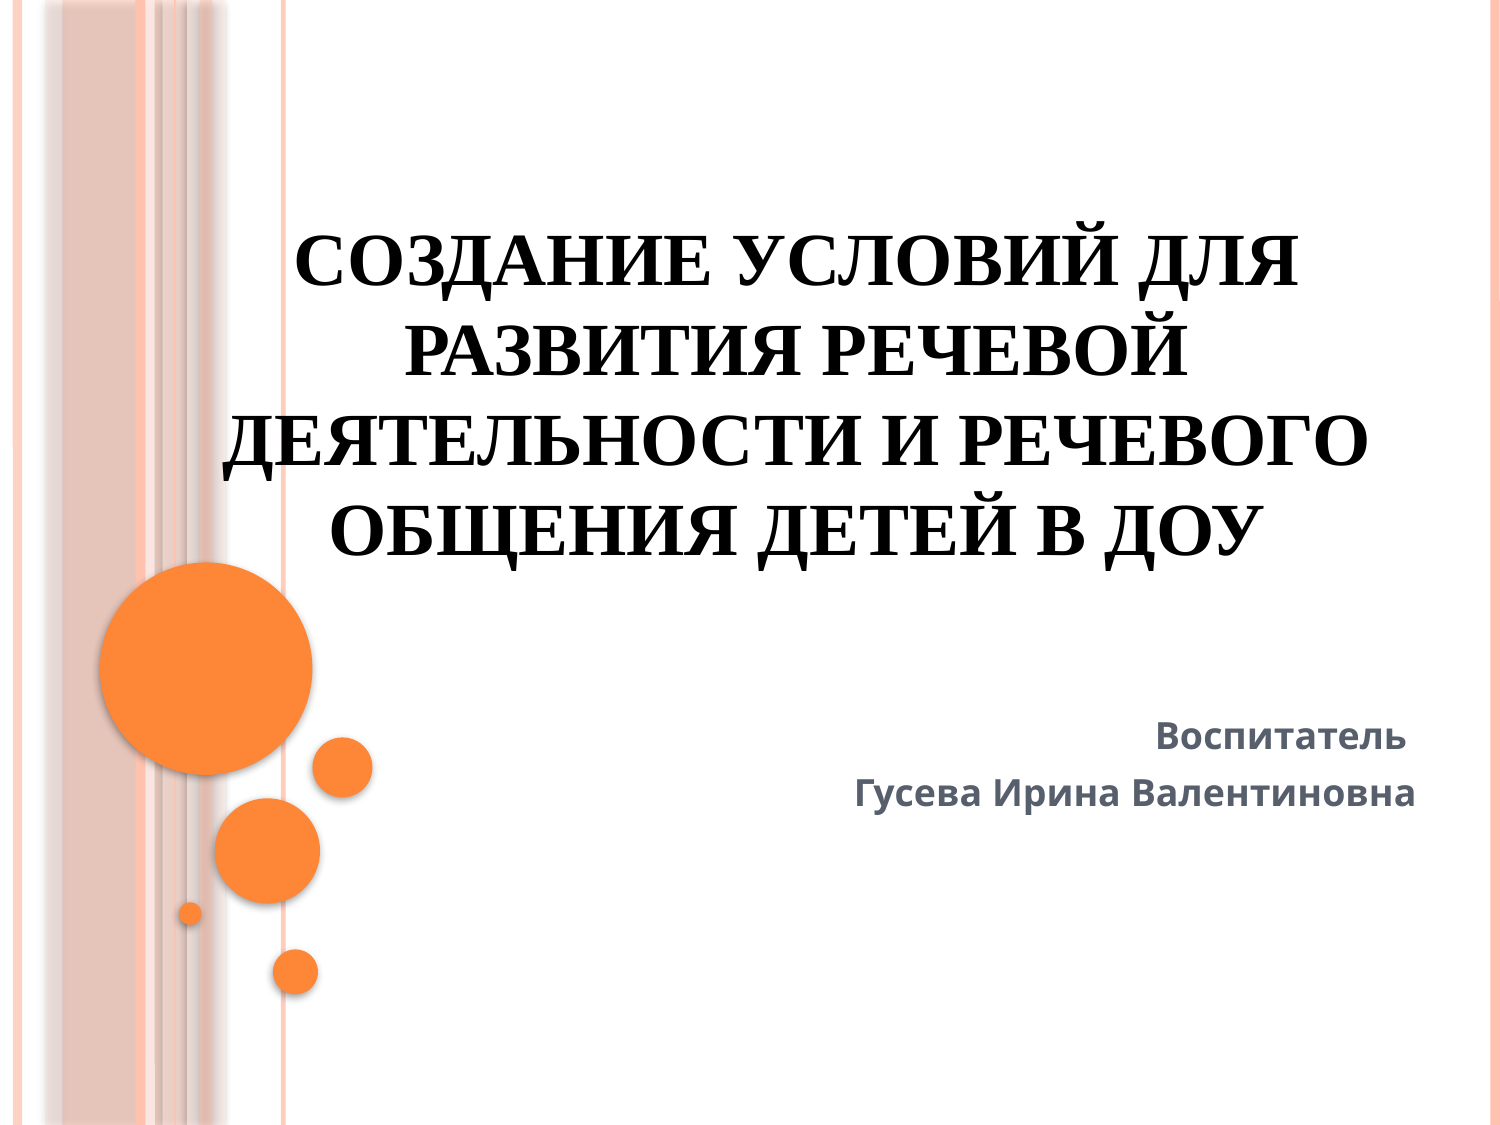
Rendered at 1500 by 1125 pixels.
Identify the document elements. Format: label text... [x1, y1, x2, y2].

subtitle Воспитатель Гусева Ирина Валентиновна [419, 704, 1432, 930]
title Создание условий для развития речевой деятельности и речевого общения детей в ДОУ [183, 267, 1412, 578]
